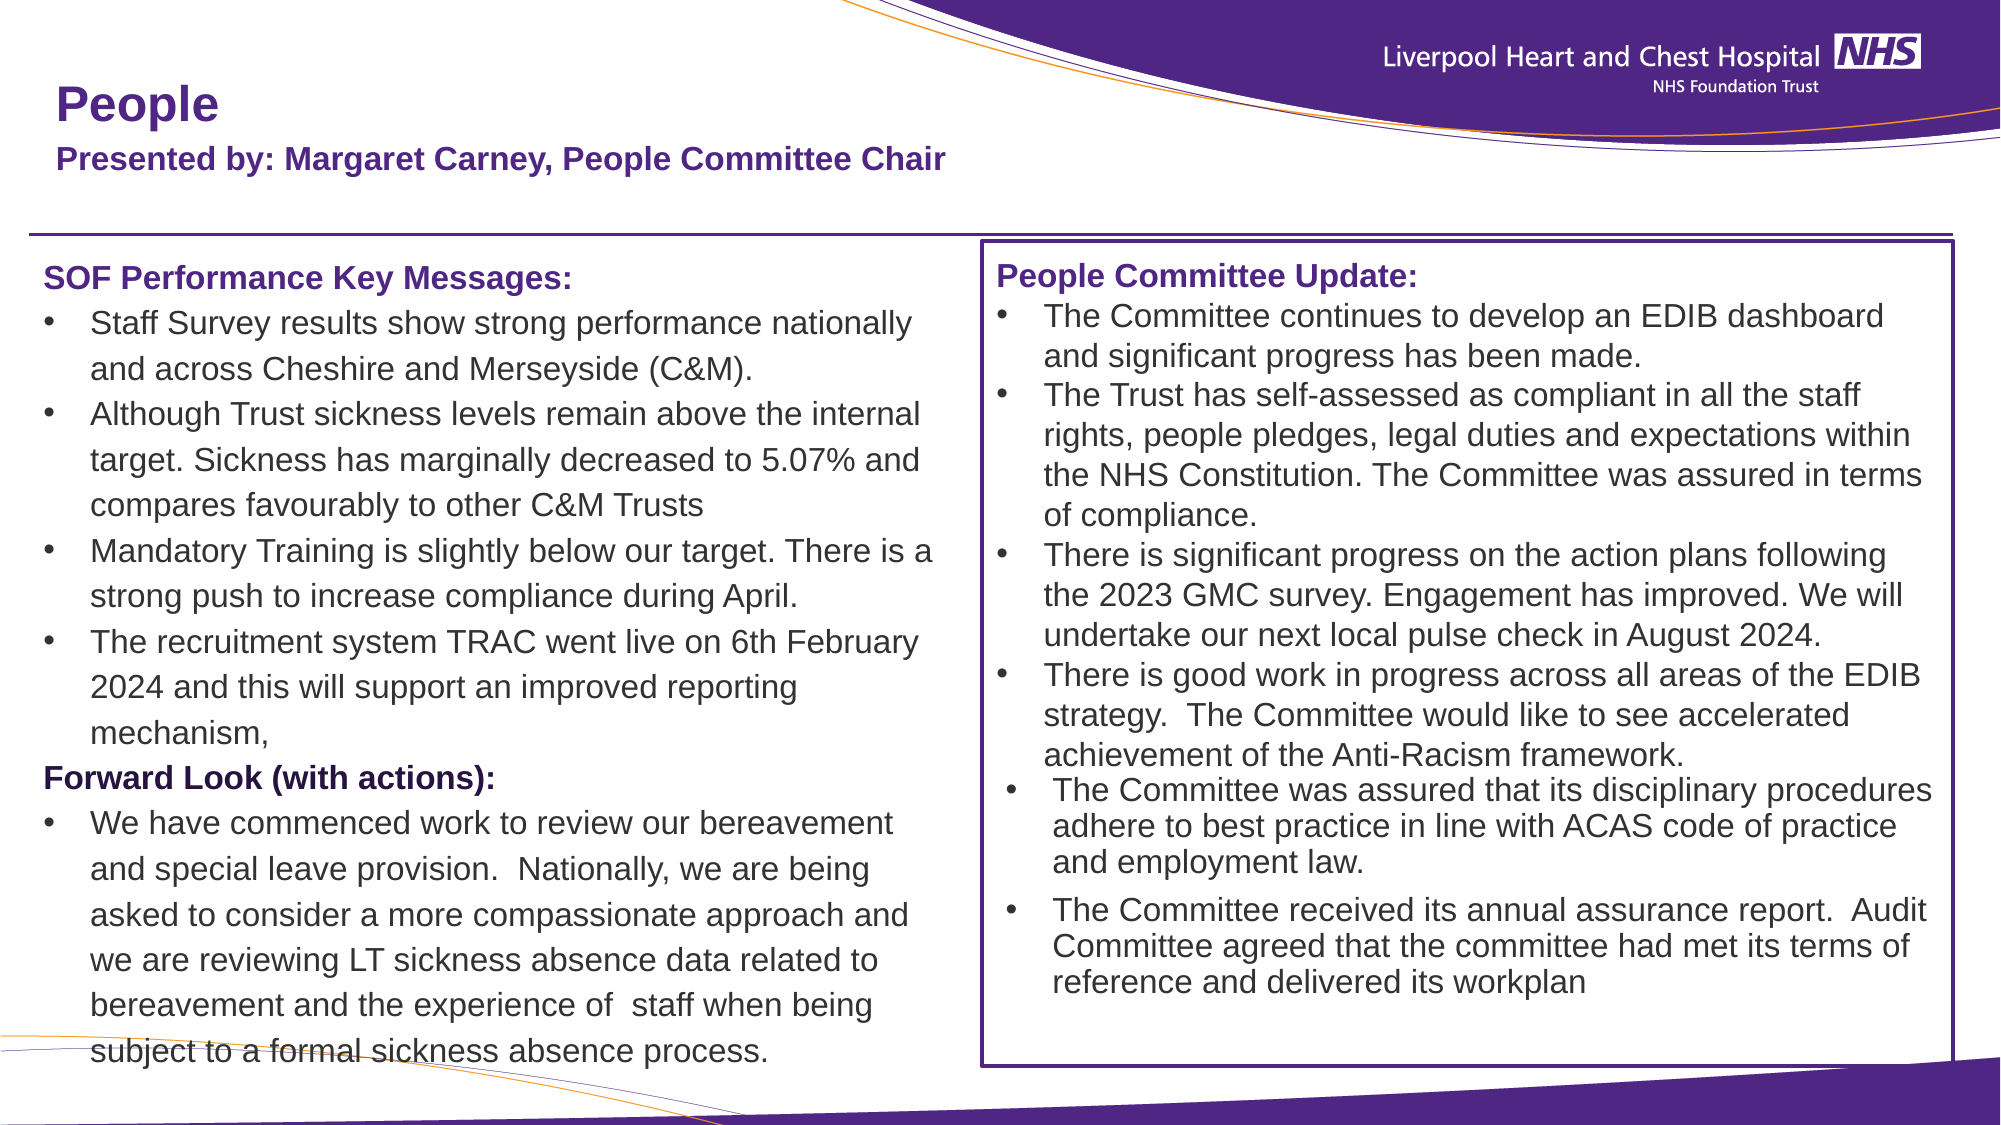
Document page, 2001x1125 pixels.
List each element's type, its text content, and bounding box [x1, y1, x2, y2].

text_box SOF Performance Key Messages: Staff Survey results show strong performance nationally and across Cheshire and Merseyside (C&M). Although Trust sickness levels remain above the internal target. Sickness has marginally decreased to 5.07% and compares favourably to other C&M Trusts Mandatory Training is slightly below our target. There is a strong push to increase compliance during April. The recruitment system TRAC went live on 6th February 2024 and this will support an improved reporting mechanism, Forward Look (with actions): We have commenced work to review our bereavement and special leave provision. Nationally, we are being asked to consider a more compassionate approach and we are reviewing LT sickness absence data related to bereavement and the experience of staff when being subject to a formal sickness absence process. [28, 243, 963, 1122]
picture [0, 0, 2001, 1125]
text_box People Committee Update: The Committee continues to develop an EDIB dashboard and significant progress has been made. The Trust has self-assessed as compliant in all the staff rights, people pledges, legal duties and expectations within the NHS Constitution. The Committee was assured in terms of compliance. There is significant progress on the action plans following the 2023 GMC survey. Engagement has improved. We will undertake our next local pulse check in August 2024. There is good work in progress across all areas of the EDIB strategy. The Committee would like to see accelerated achievement of the Anti-Racism framework. The Committee was assured that its disciplinary procedures adhere to best practice in line with ACAS code of practice and employment law. The Committee received its annual assurance report. Audit Committee agreed that the committee had met its terms of reference and delivered its workplan [981, 240, 1954, 1067]
title People Presented by: Margaret Carney, People Committee Chair [40, 46, 1921, 185]
